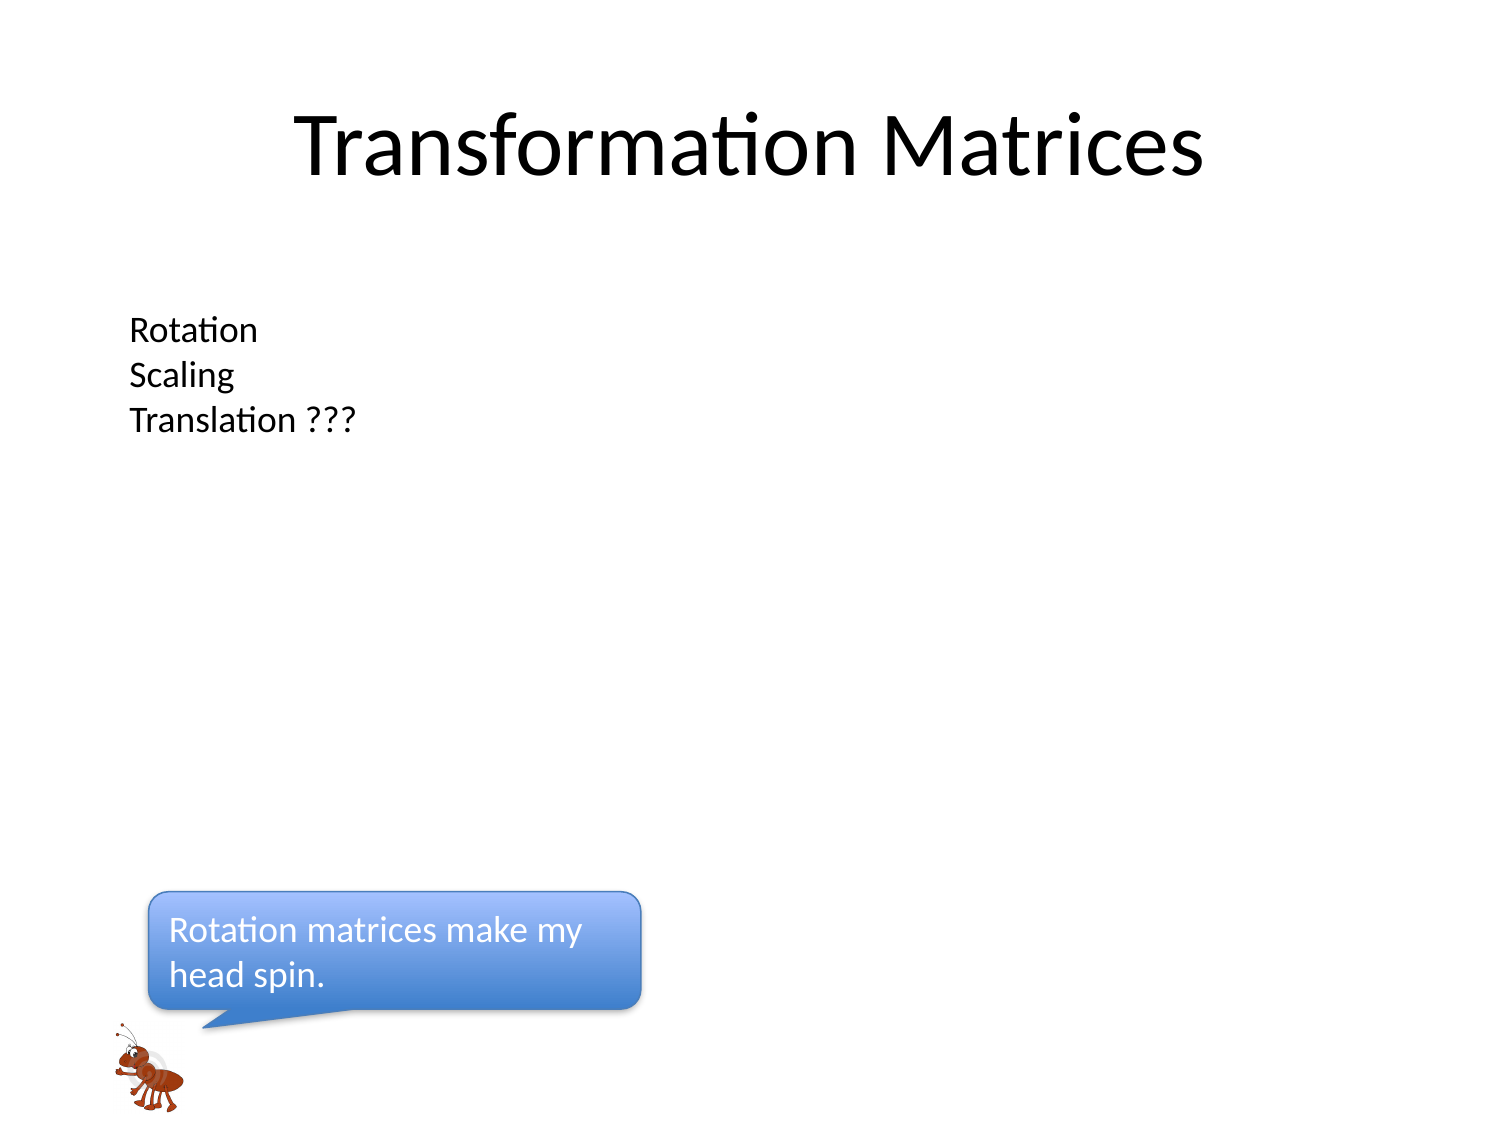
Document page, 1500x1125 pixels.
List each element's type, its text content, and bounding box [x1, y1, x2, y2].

text_box Rotation matrices make my head spin. [147, 890, 642, 1029]
picture [112, 1021, 185, 1115]
title Transformation Matrices [75, 45, 1425, 233]
text_box Rotation Scaling Translation ??? [114, 297, 373, 447]
